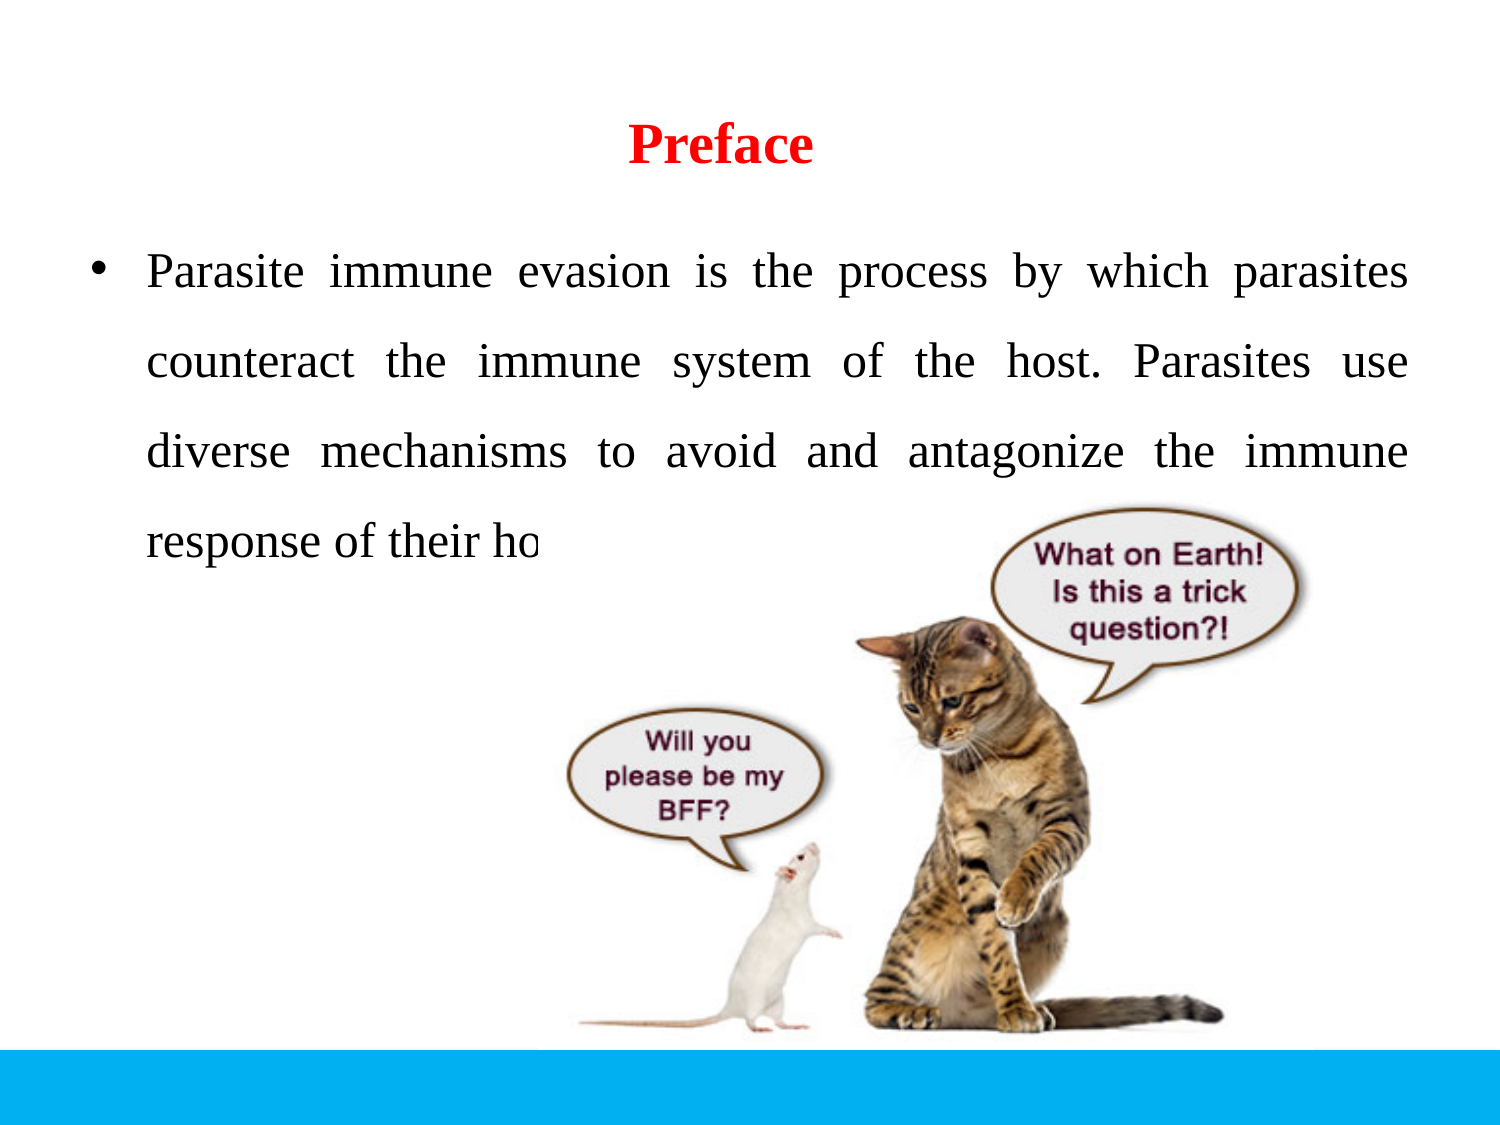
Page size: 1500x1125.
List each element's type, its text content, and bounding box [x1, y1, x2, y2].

text_box [0, 1049, 1500, 1125]
picture [538, 499, 1313, 1049]
list Parasite immune evasion is the process by which parasites counteract the immune system of the host. Parasites use diverse mechanisms to avoid and antagonize the immune response of their hosts. [75, 200, 1425, 943]
text_box Preface [613, 62, 830, 183]
slide_number 2 [1317, 1042, 1425, 1048]
